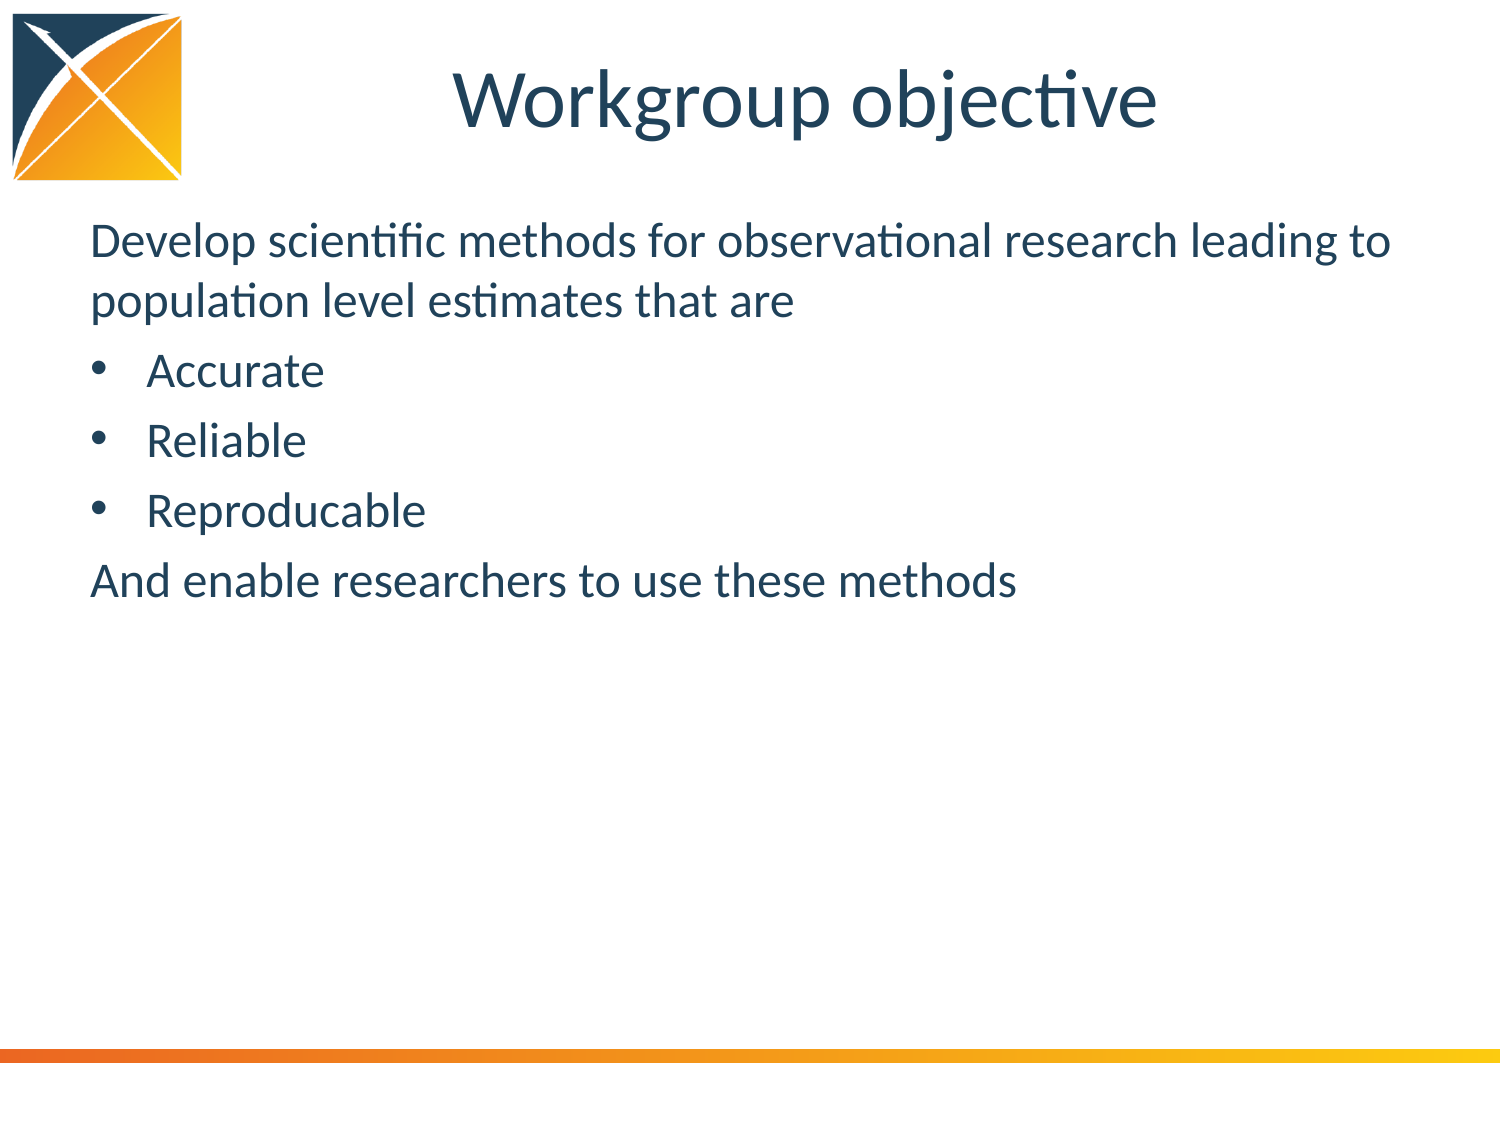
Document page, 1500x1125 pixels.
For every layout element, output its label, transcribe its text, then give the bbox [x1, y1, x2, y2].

title Workgroup objective [187, 24, 1425, 163]
list Develop scientific methods for observational research leading to population level estimates that are Accurate Reliable Reproducable And enable researchers to use these methods [75, 200, 1425, 1005]
picture [0, 0, 206, 200]
